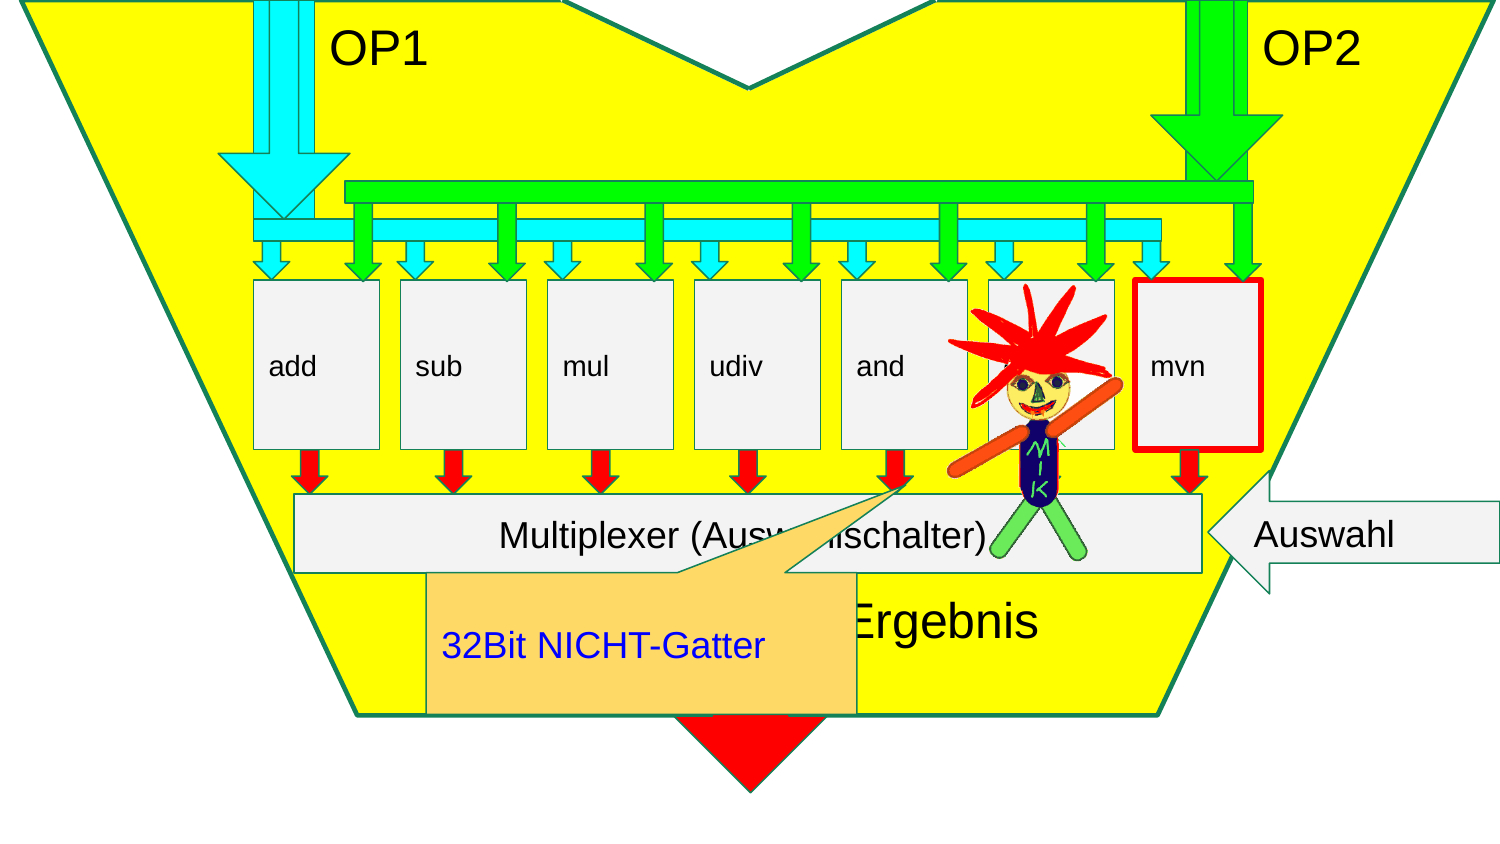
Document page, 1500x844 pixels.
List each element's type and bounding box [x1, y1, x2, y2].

text_box [681, 724, 820, 793]
text_box [20, 0, 1494, 716]
picture [928, 275, 1136, 568]
text_box [291, 449, 927, 574]
text_box [253, 287, 923, 450]
text_box [1136, 449, 1209, 574]
text_box [1139, 290, 1262, 450]
text_box [253, 218, 339, 280]
text_box [344, 180, 1262, 282]
